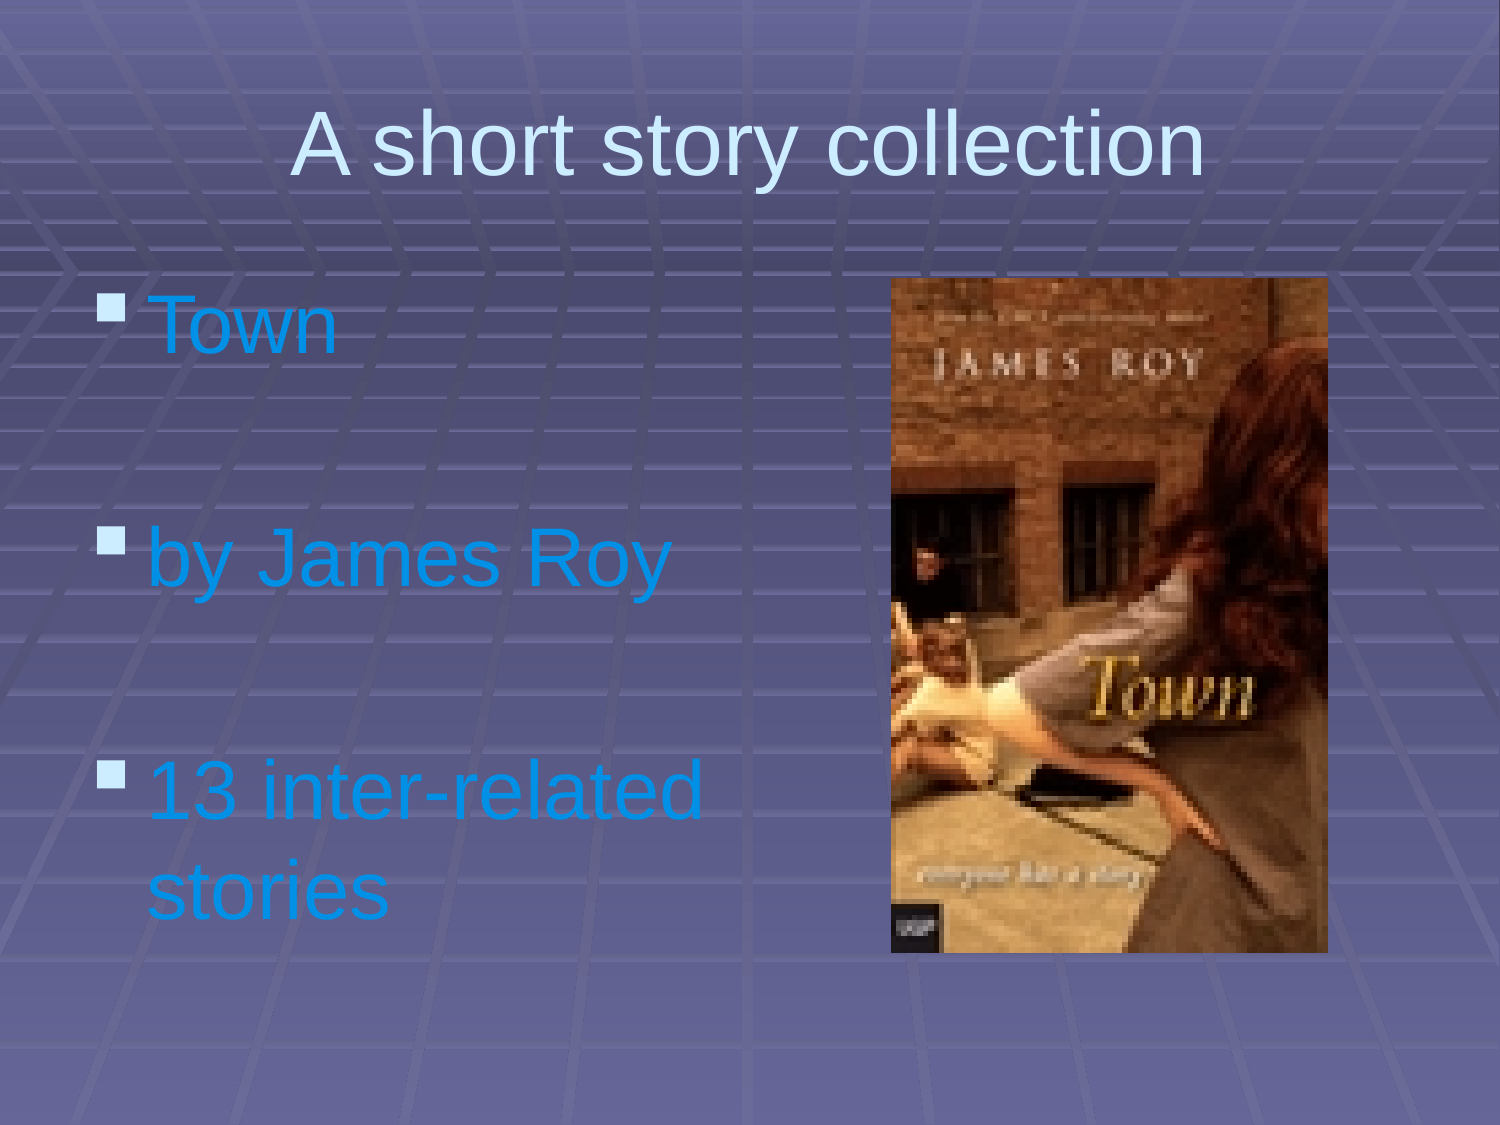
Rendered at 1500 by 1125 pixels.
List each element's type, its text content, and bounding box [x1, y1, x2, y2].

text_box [891, 278, 1329, 953]
title A short story collection [74, 44, 1425, 233]
list Town by James Roy 13 inter-related stories [74, 261, 738, 1001]
